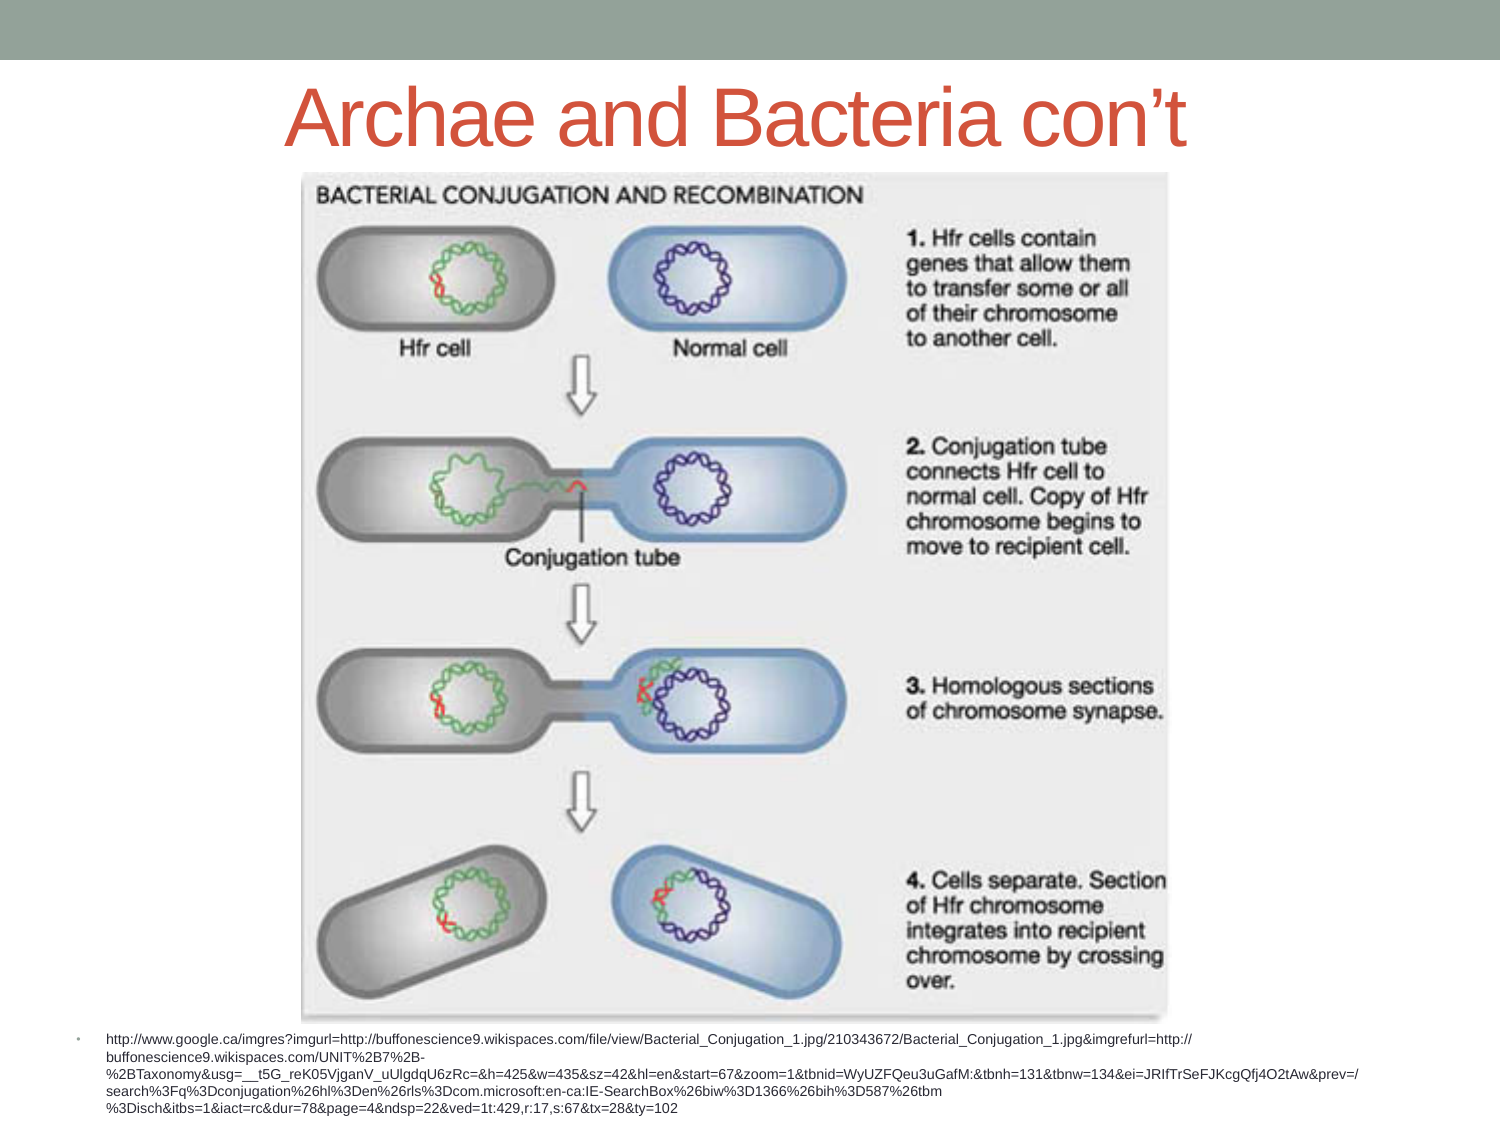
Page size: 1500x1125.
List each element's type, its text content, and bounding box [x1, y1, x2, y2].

title Archae and Bacteria con’t [61, 19, 1412, 208]
list http://www.google.ca/imgres?imgurl=http://buffonescience9.wikispaces.com/file/view/Bacterial_Conjugation_1.jpg/210343672/Bacterial_Conjugation_1.jpg&imgrefurl=http://buffonescience9.wikispaces.com/UNIT%2B7%2B-%2BTaxonomy&usg=__t5G_reK05VjganV_uUlgdqU6zRc=&h=425&w=435&sz=42&hl=en&start=67&zoom=1&tbnid=WyUZFQeu3uGafM:&tbnh=131&tbnw=134&ei=JRIfTrSeFJKcgQfj4O2tAw&prev=/search%3Fq%3Dconjugation%26hl%3Den%26rls%3Dcom.microsoft:en-ca:IE-SearchBox%26biw%3D1366%26bih%3D587%26tbm%3Disch&itbs=1&iact=rc&dur=78&page=4&ndsp=22&ved=1t:429,r:17,s:67&tx=28&ty=102 [61, 1023, 1412, 1125]
picture [300, 172, 1172, 1024]
